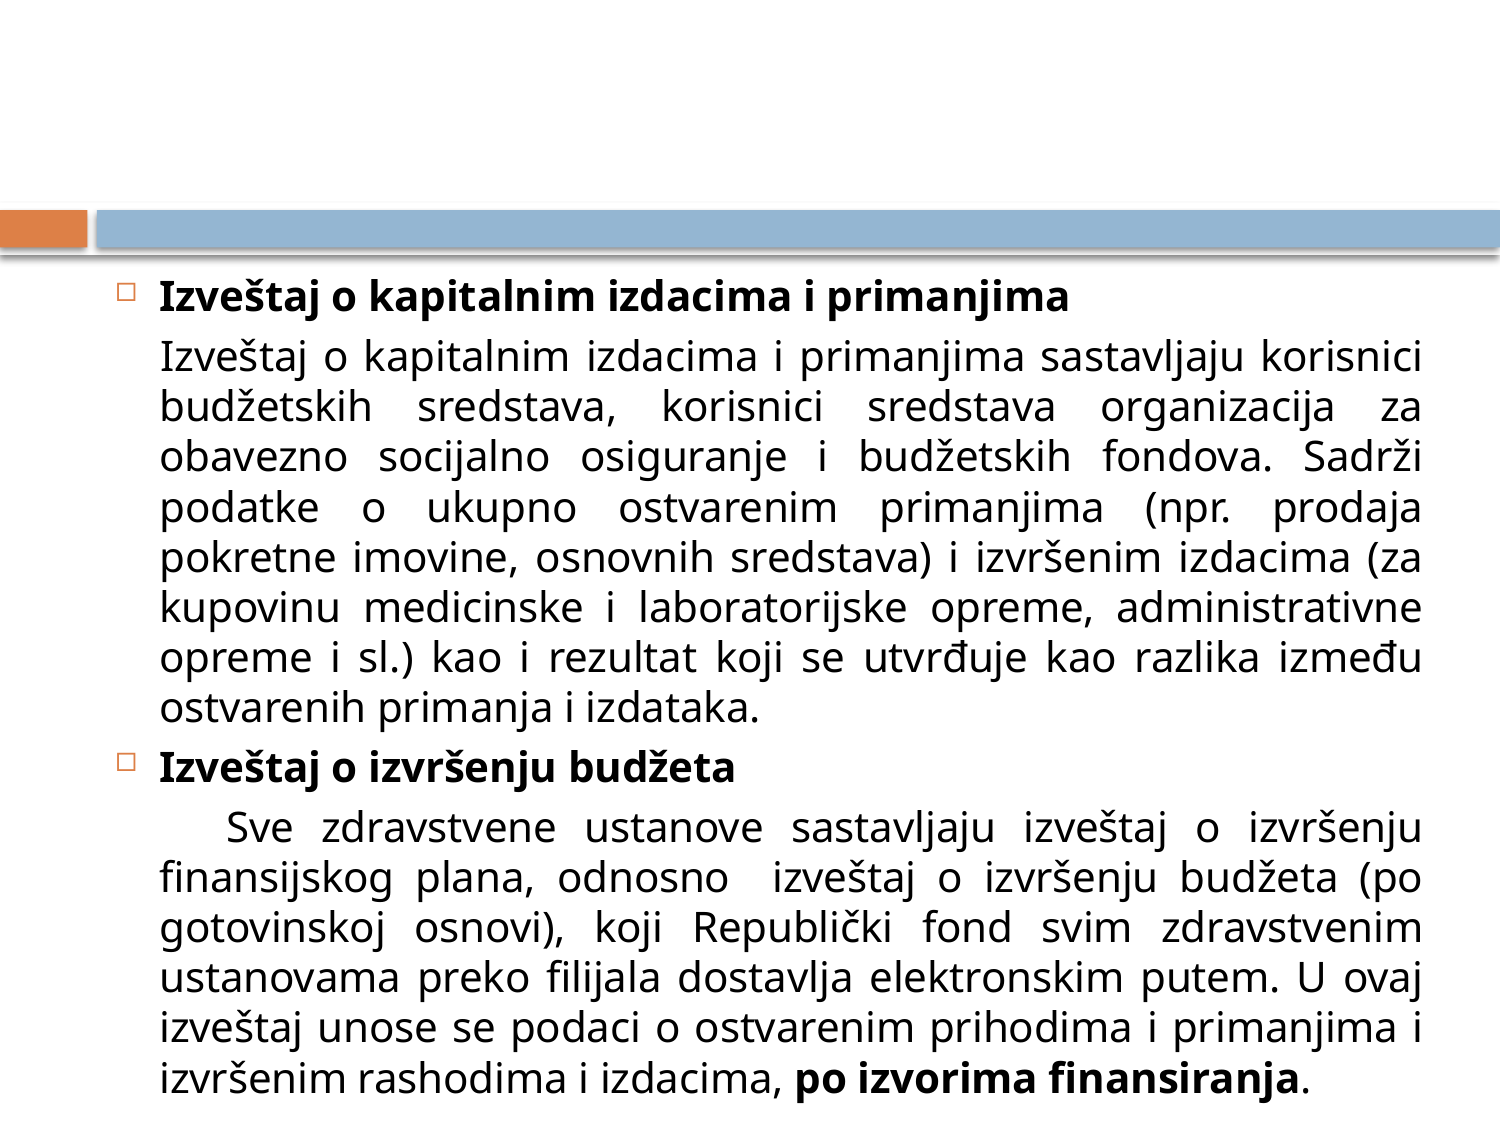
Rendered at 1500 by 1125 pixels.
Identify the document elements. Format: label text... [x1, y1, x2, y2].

list Izveštaj o kapitalnim izdacima i primanjima Izveštaj o kapitalnim izdacima i primanjima sastavljaju korisnici budžetskih sredstava, korisnici sredstava organizacija za obavezno socijalno osiguranje i budžetskih fondova. Sadrži podatke o ukupno ostvarenim primanjima (npr. prodaja pokretne imovine, osnovnih sredstava) i izvršenim izdacima (za kupovinu medicinske i laboratorijske opreme, administrativne opreme i sl.) kao i rezultat koji se utvrđuje kao razlika između ostvarenih primanja i izdataka. Izveštaj o izvršenju budžeta Sve zdravstvene ustanove sastavljaju izveštaj o izvršenju finansijskog plana, odnosno izveštaj o izvršenju budžeta (po gotovinskoj osnovi), koji Republički fond svim zdravstvenim ustanovama preko filijala dostavlja elektronskim putem. U ovaj izveštaj unose se podaci o ostvarenim prihodima i primanjima i izvršenim rashodima i izdacima, po izvorima finansiranja. [100, 262, 1438, 1125]
